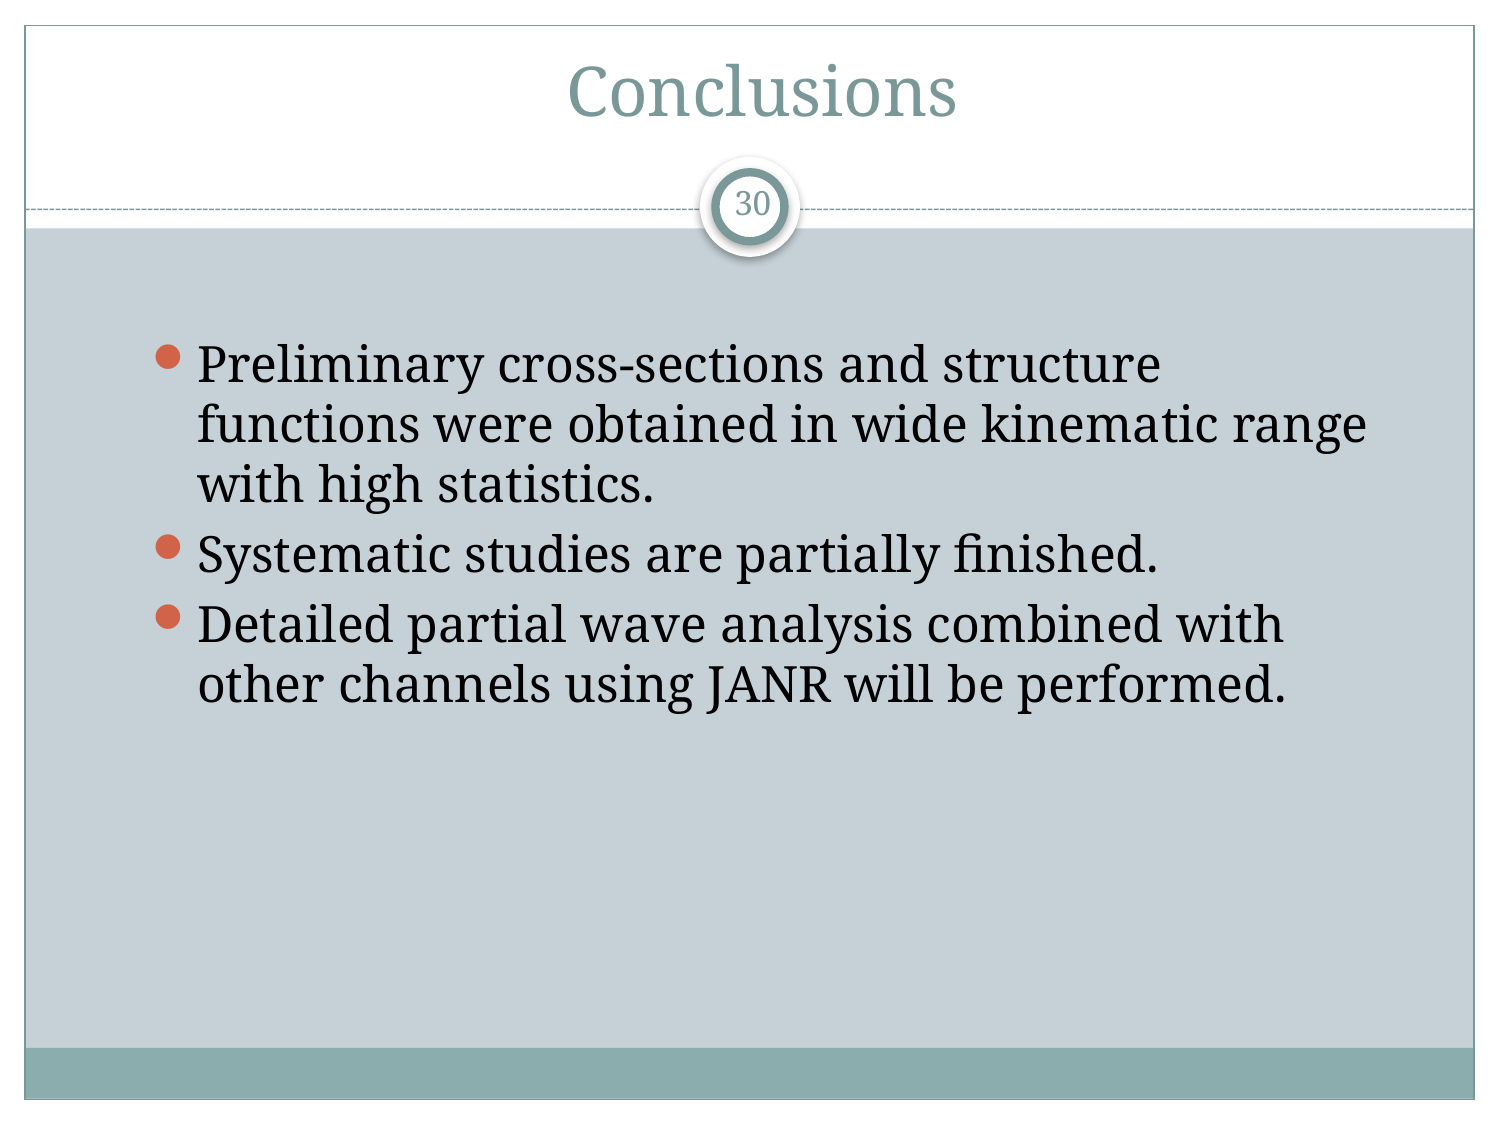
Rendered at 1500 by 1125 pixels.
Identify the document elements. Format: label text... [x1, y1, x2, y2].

title Conclusions [112, 0, 1413, 138]
slide_number 30 [715, 168, 791, 241]
text_box Preliminary cross-sections and structure functions were obtained in wide kinematic range with high statistics. Systematic studies are partially finished. Detailed partial wave analysis combined with other channels using JANR will be performed. [137, 324, 1400, 936]
